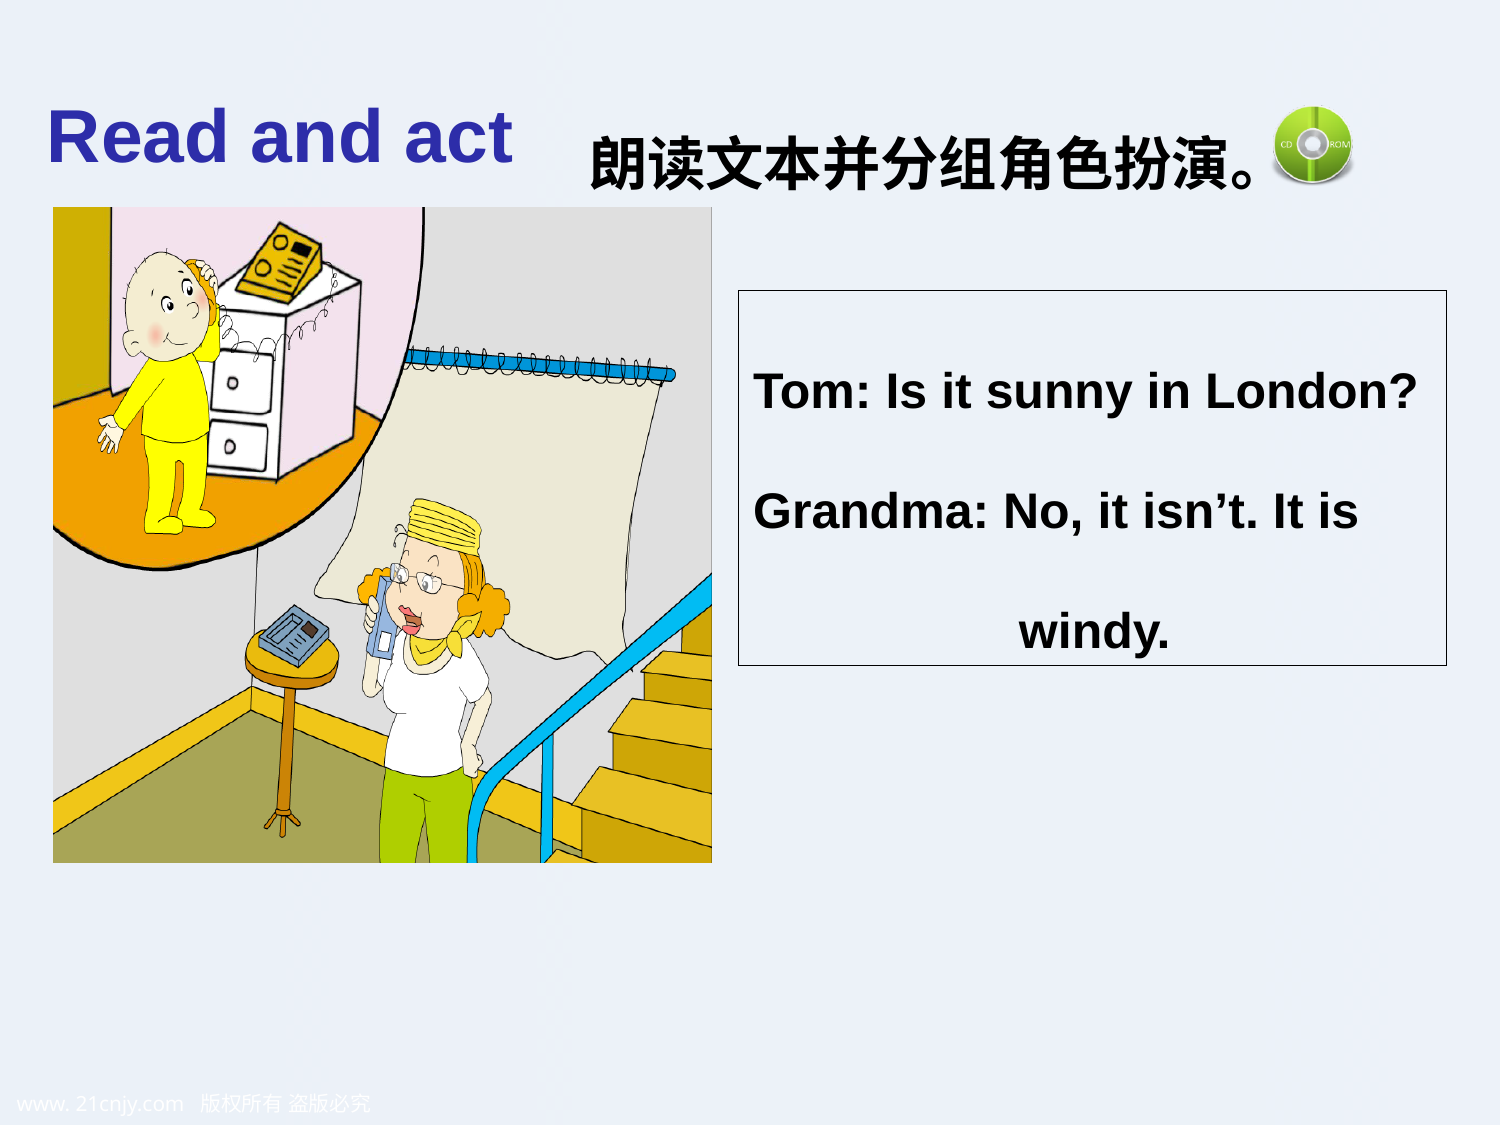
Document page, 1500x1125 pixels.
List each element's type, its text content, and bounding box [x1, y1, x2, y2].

text_box Read and act [31, 80, 529, 186]
picture [0, 0, 1500, 1125]
text_box Tom: Is it sunny in London? Grandma: No, it isn’t. It is windy. [738, 290, 1447, 666]
text_box 朗读文本并分组角色扮演。 [549, 50, 1329, 205]
